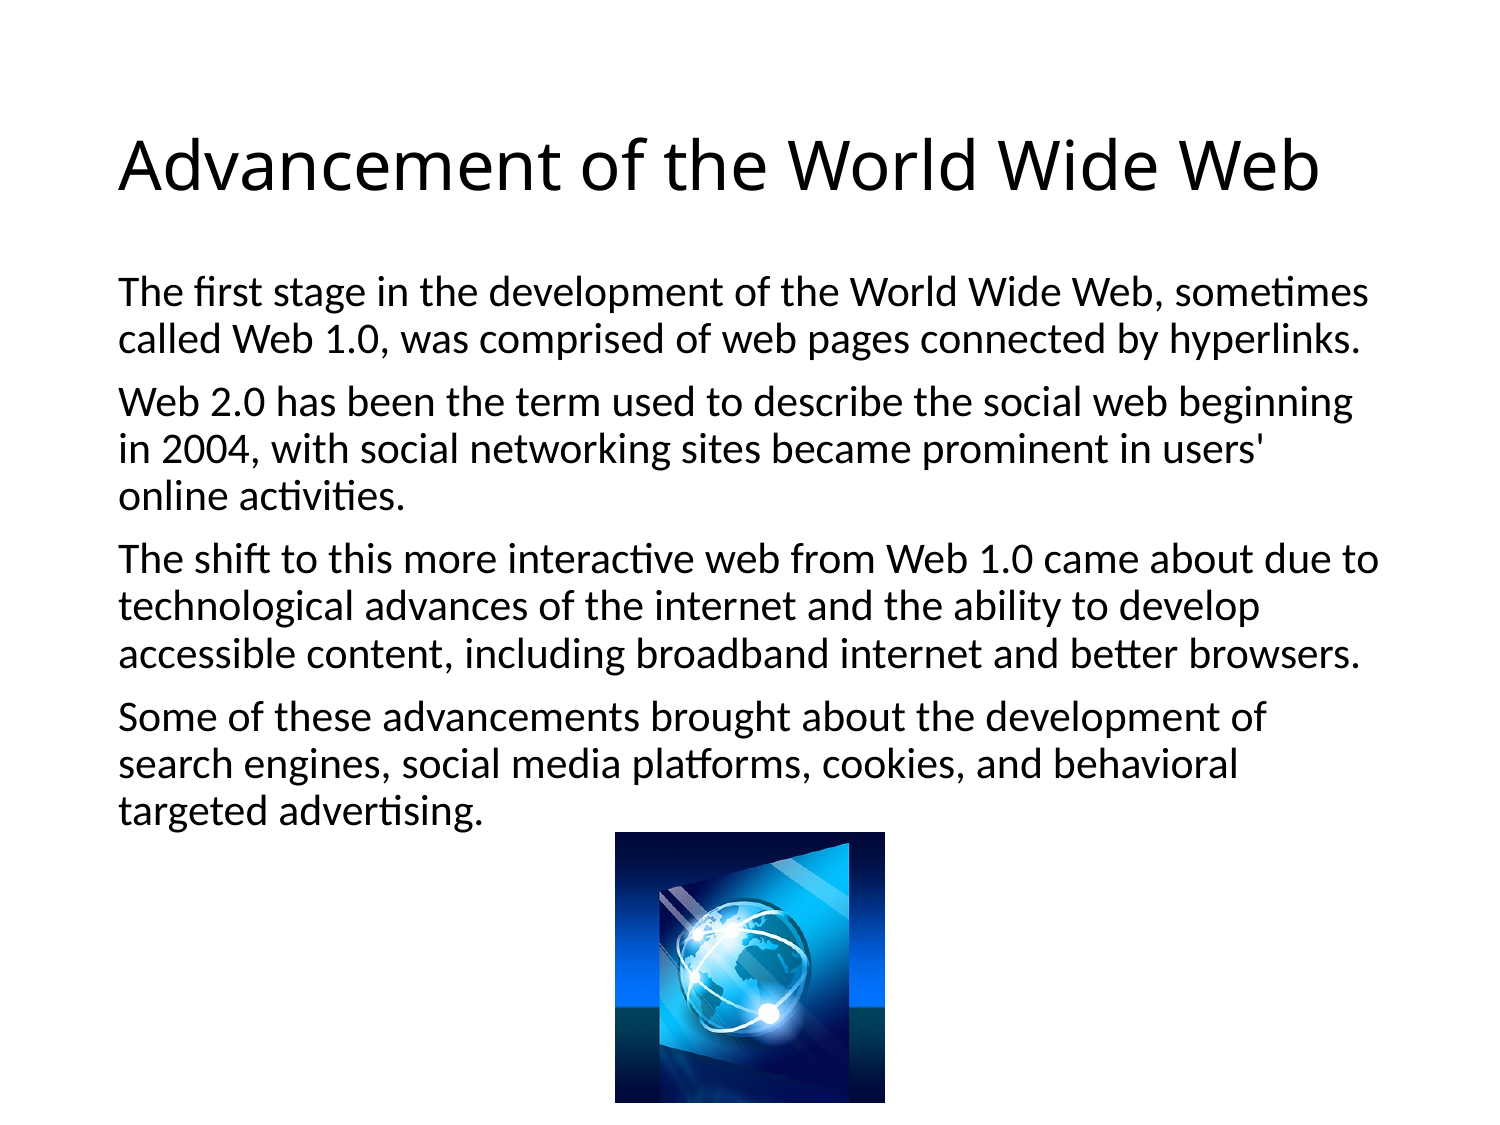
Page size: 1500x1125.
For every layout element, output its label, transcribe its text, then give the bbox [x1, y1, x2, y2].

list The first stage in the development of the World Wide Web, sometimes called Web 1.0, was comprised of web pages connected by hyperlinks. Web 2.0 has been the term used to describe the social web beginning in 2004, with social networking sites became prominent in users' online activities. The shift to this more interactive web from Web 1.0 came about due to technological advances of the internet and the ability to develop accessible content, including broadband internet and better browsers. Some of these advancements brought about the development of search engines, social media platforms, cookies, and behavioral targeted advertising. [102, 260, 1398, 1014]
picture [615, 832, 885, 1103]
title Advancement of the World Wide Web [102, 59, 1398, 260]
